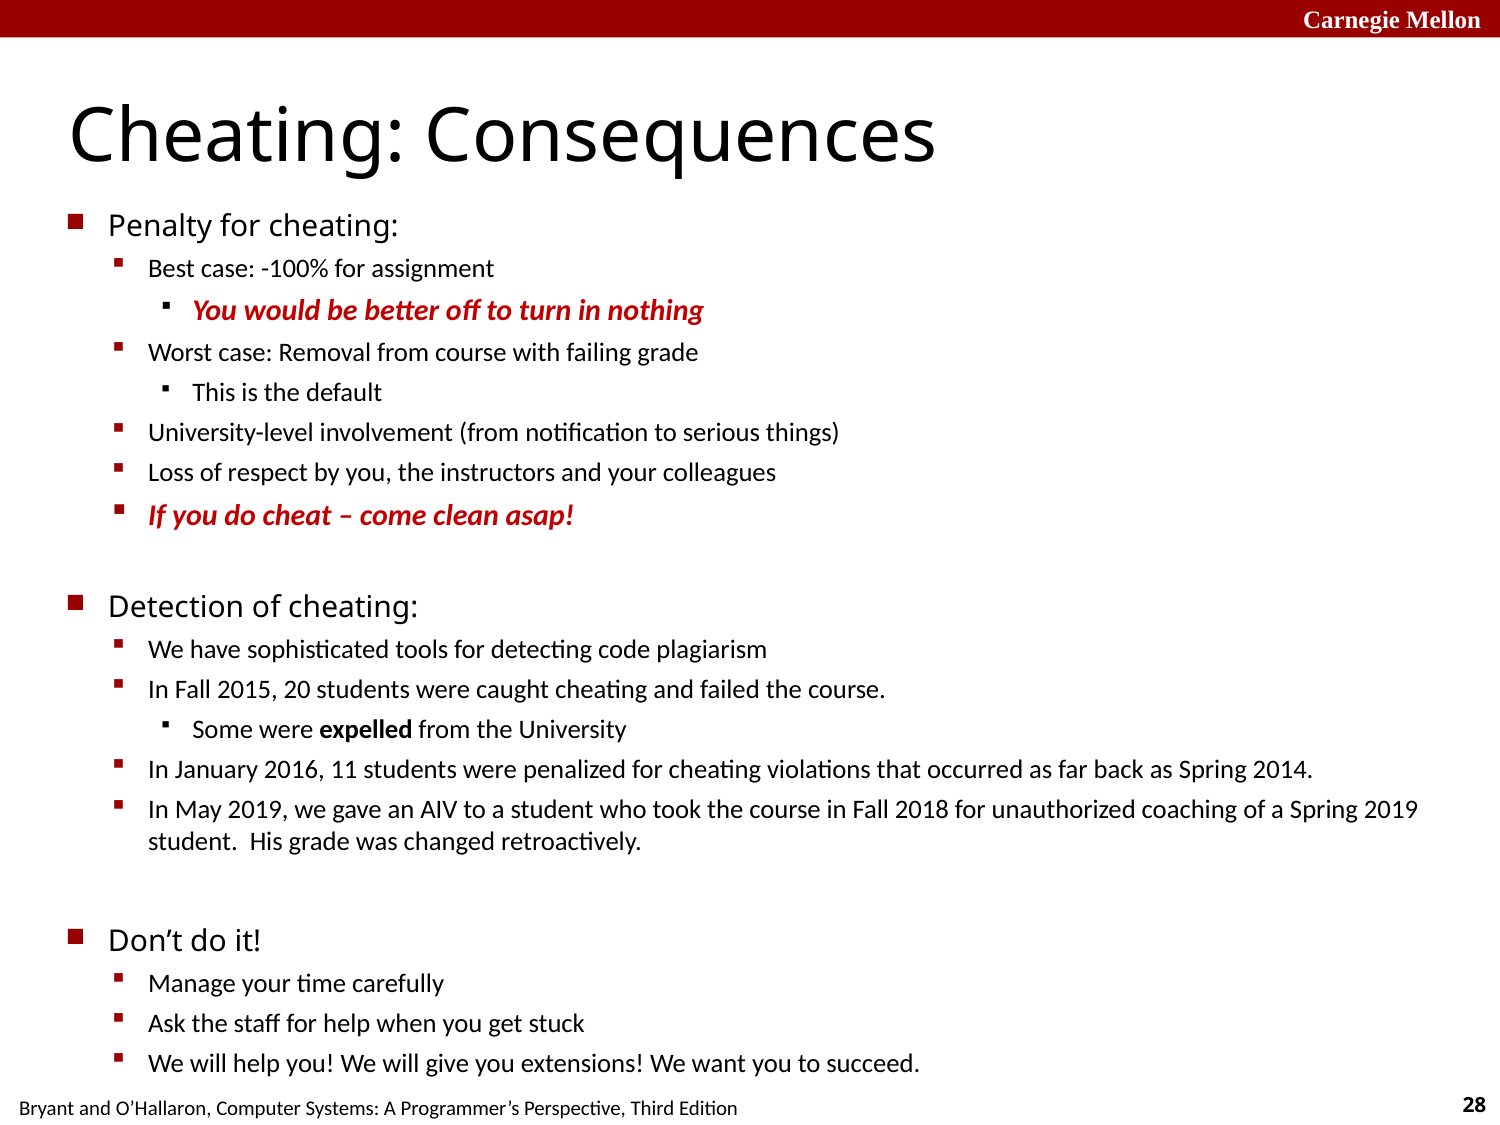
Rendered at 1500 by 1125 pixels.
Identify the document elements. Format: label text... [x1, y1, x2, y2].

title Cheating: Consequences [62, 41, 1438, 199]
list Penalty for cheating: Best case: -100% for assignment You would be better off to turn in nothing Worst case: Removal from course with failing grade This is the default University-level involvement (from notification to serious things) Loss of respect by you, the instructors and your colleagues If you do cheat – come clean asap! Detection of cheating: We have sophisticated tools for detecting code plagiarism In Fall 2015, 20 students were caught cheating and failed the course. Some were expelled from the University In January 2016, 11 students were penalized for cheating violations that occurred as far back as Spring 2014. In May 2019, we gave an AIV to a student who took the course in Fall 2018 for unauthorized coaching of a Spring 2019 student. His grade was changed retroactively. Don’t do it! Manage your time carefully Ask the staff for help when you get stuck We will help you! We will give you extensions! We want you to succeed. [62, 199, 1438, 1092]
